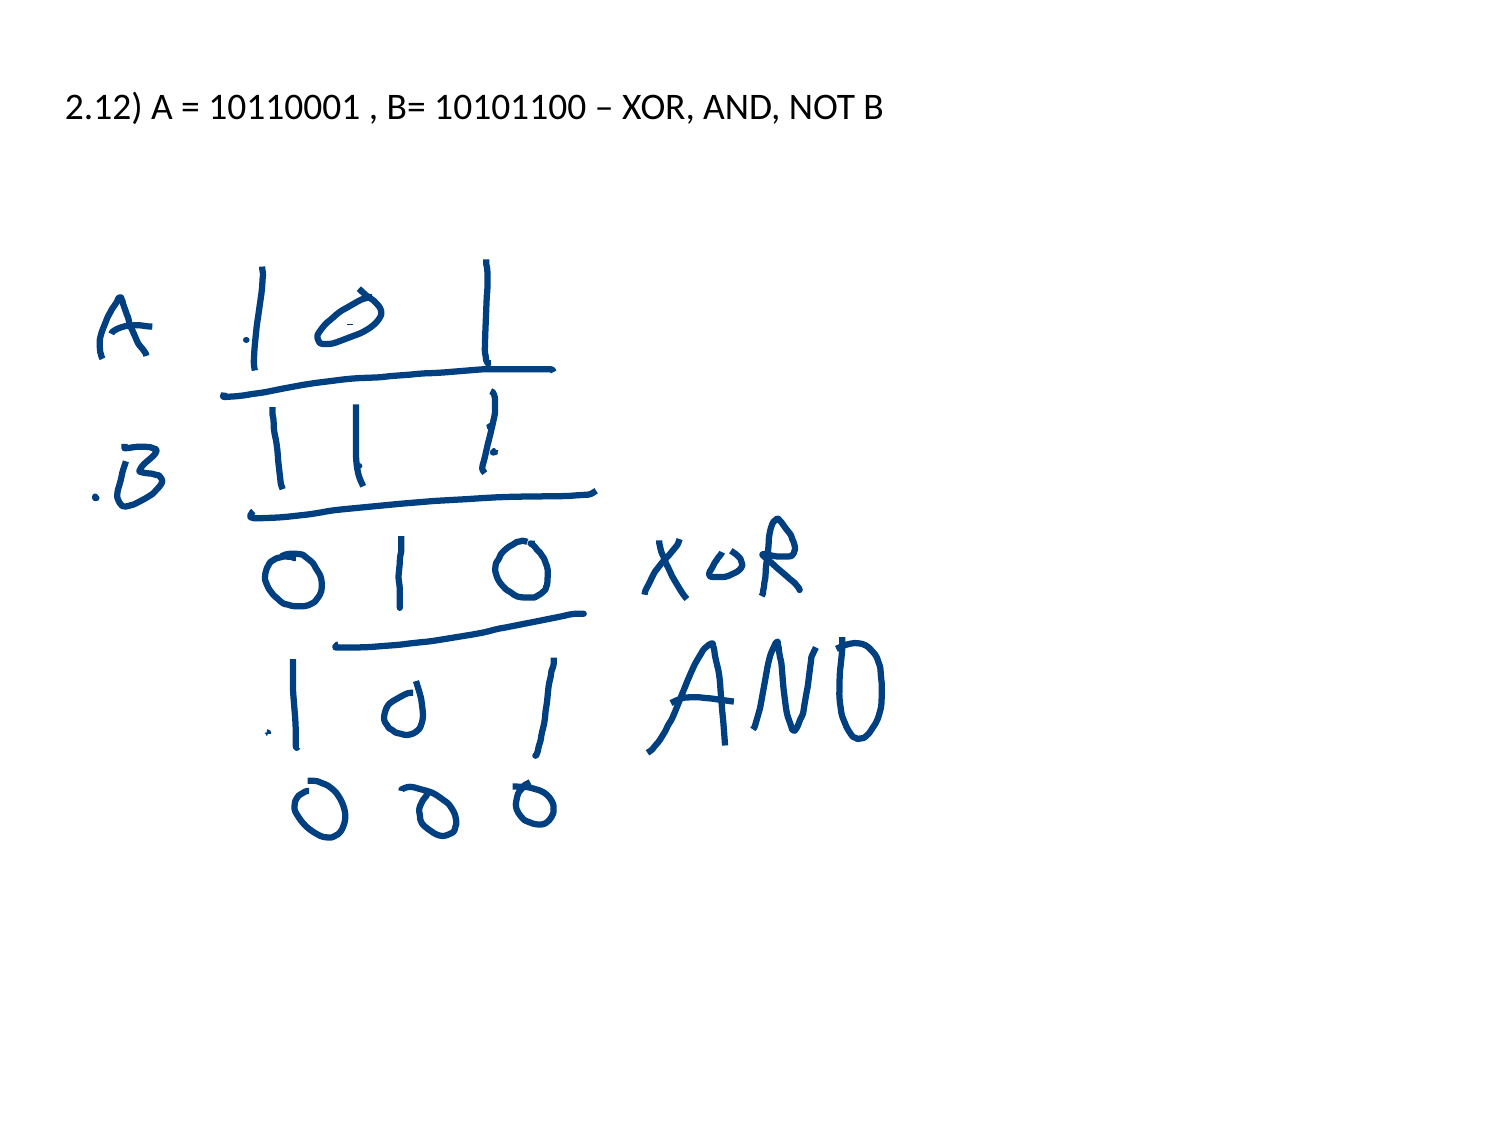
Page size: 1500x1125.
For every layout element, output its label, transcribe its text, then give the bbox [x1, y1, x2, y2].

text_box [752, 641, 817, 732]
text_box [383, 680, 424, 736]
text_box [293, 779, 347, 839]
text_box [708, 550, 744, 578]
text_box [316, 288, 383, 345]
text_box [110, 324, 153, 335]
text_box [93, 494, 99, 501]
text_box 2.12) A = 10110001 , B= 10101100 – XOR, AND, NOT B [50, 74, 1075, 135]
text_box [292, 659, 299, 749]
text_box [264, 552, 323, 608]
text_box [253, 266, 264, 371]
text_box [356, 467, 364, 487]
text_box [643, 560, 665, 595]
text_box [485, 428, 493, 452]
text_box [400, 786, 458, 837]
text_box [355, 404, 362, 466]
text_box [760, 518, 802, 597]
text_box [494, 539, 549, 599]
text_box [271, 407, 284, 490]
text_box [98, 296, 148, 360]
text_box [667, 538, 681, 558]
text_box [481, 453, 487, 474]
text_box [249, 490, 597, 520]
text_box [397, 536, 402, 609]
text_box [658, 540, 688, 600]
text_box [512, 781, 555, 826]
text_box [670, 696, 734, 704]
text_box [484, 259, 490, 365]
text_box [222, 368, 555, 398]
text_box [534, 657, 555, 757]
text_box [679, 642, 723, 699]
text_box [836, 637, 883, 740]
text_box [116, 443, 163, 508]
text_box [647, 702, 726, 754]
text_box [334, 612, 585, 649]
text_box [488, 390, 496, 426]
